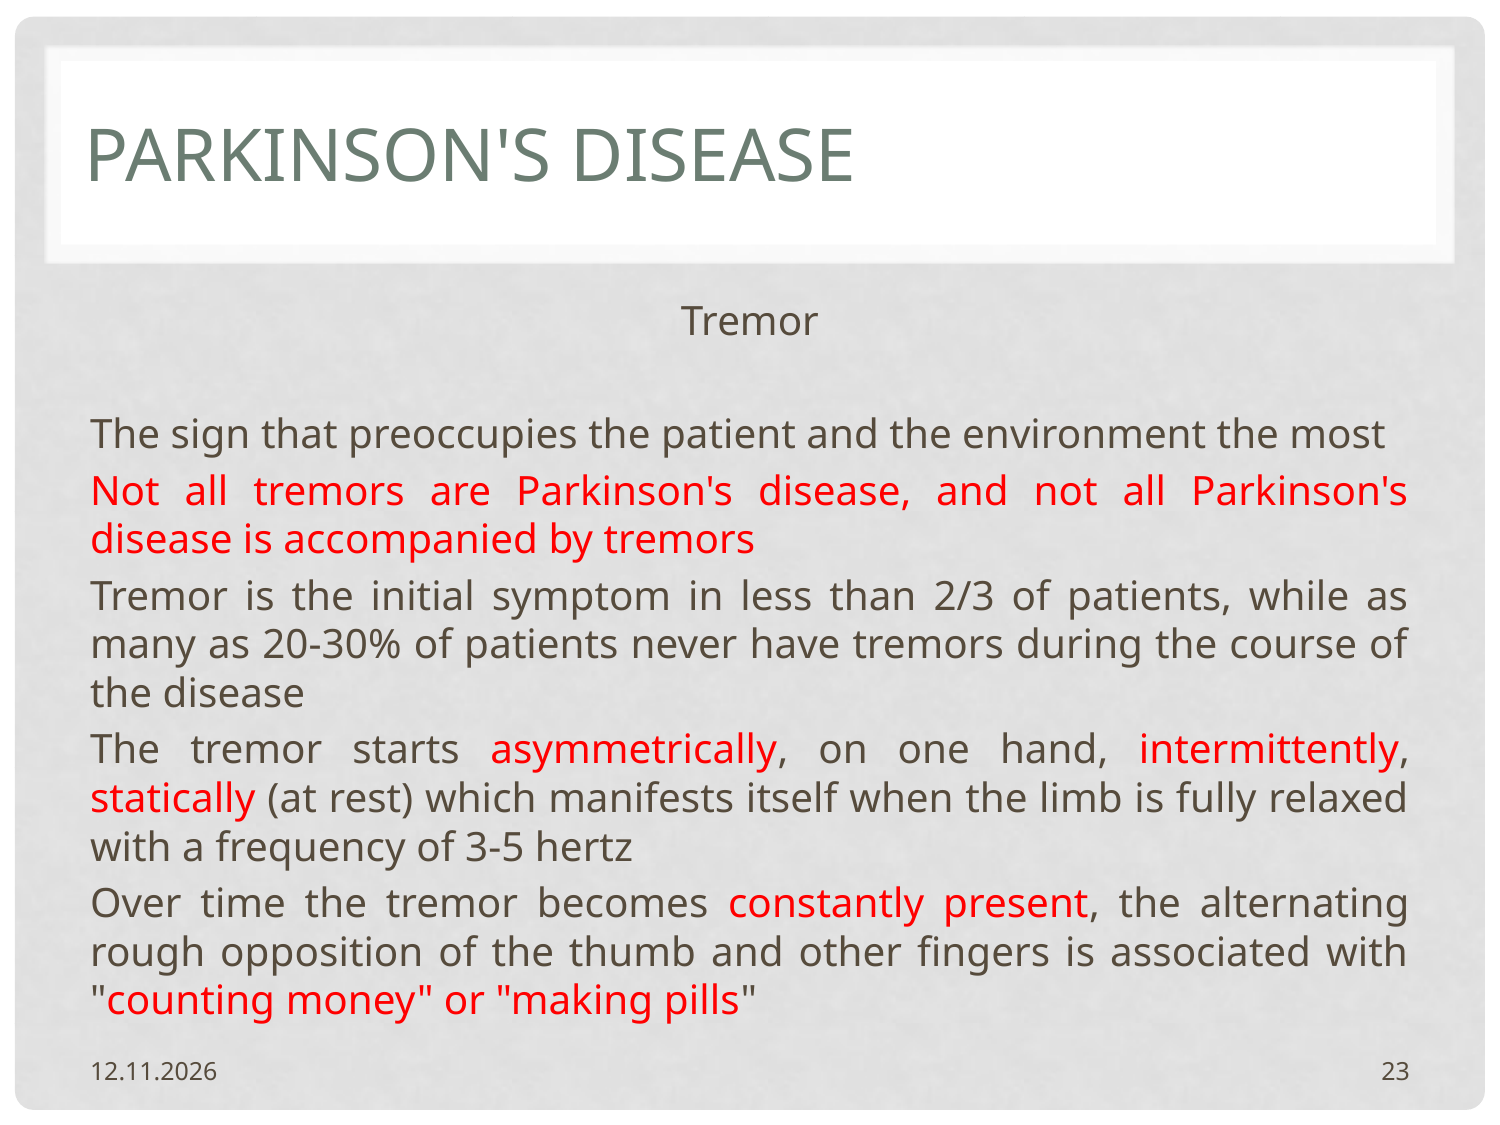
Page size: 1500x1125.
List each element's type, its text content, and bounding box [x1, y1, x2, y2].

title PARKINSON'S DISEASE [69, 66, 1425, 238]
list Tremor The sign that preoccupies the patient and the environment the most Not all tremors are Parkinson's disease, and not all Parkinson's disease is accompanied by tremors Tremor is the initial symptom in less than 2/3 of patients, while as many as 20-30% of patients never have tremors during the course of the disease The tremor starts asymmetrically, on one hand, intermittently, statically (at rest) which manifests itself when the limb is fully relaxed with a frequency of 3-5 hertz Over time the tremor becomes constantly present, the alternating rough opposition of the thumb and other fingers is associated with "counting money" or "making pills" [75, 287, 1425, 1043]
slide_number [75, 1042, 425, 1103]
slide_number 23 [1074, 1042, 1425, 1103]
